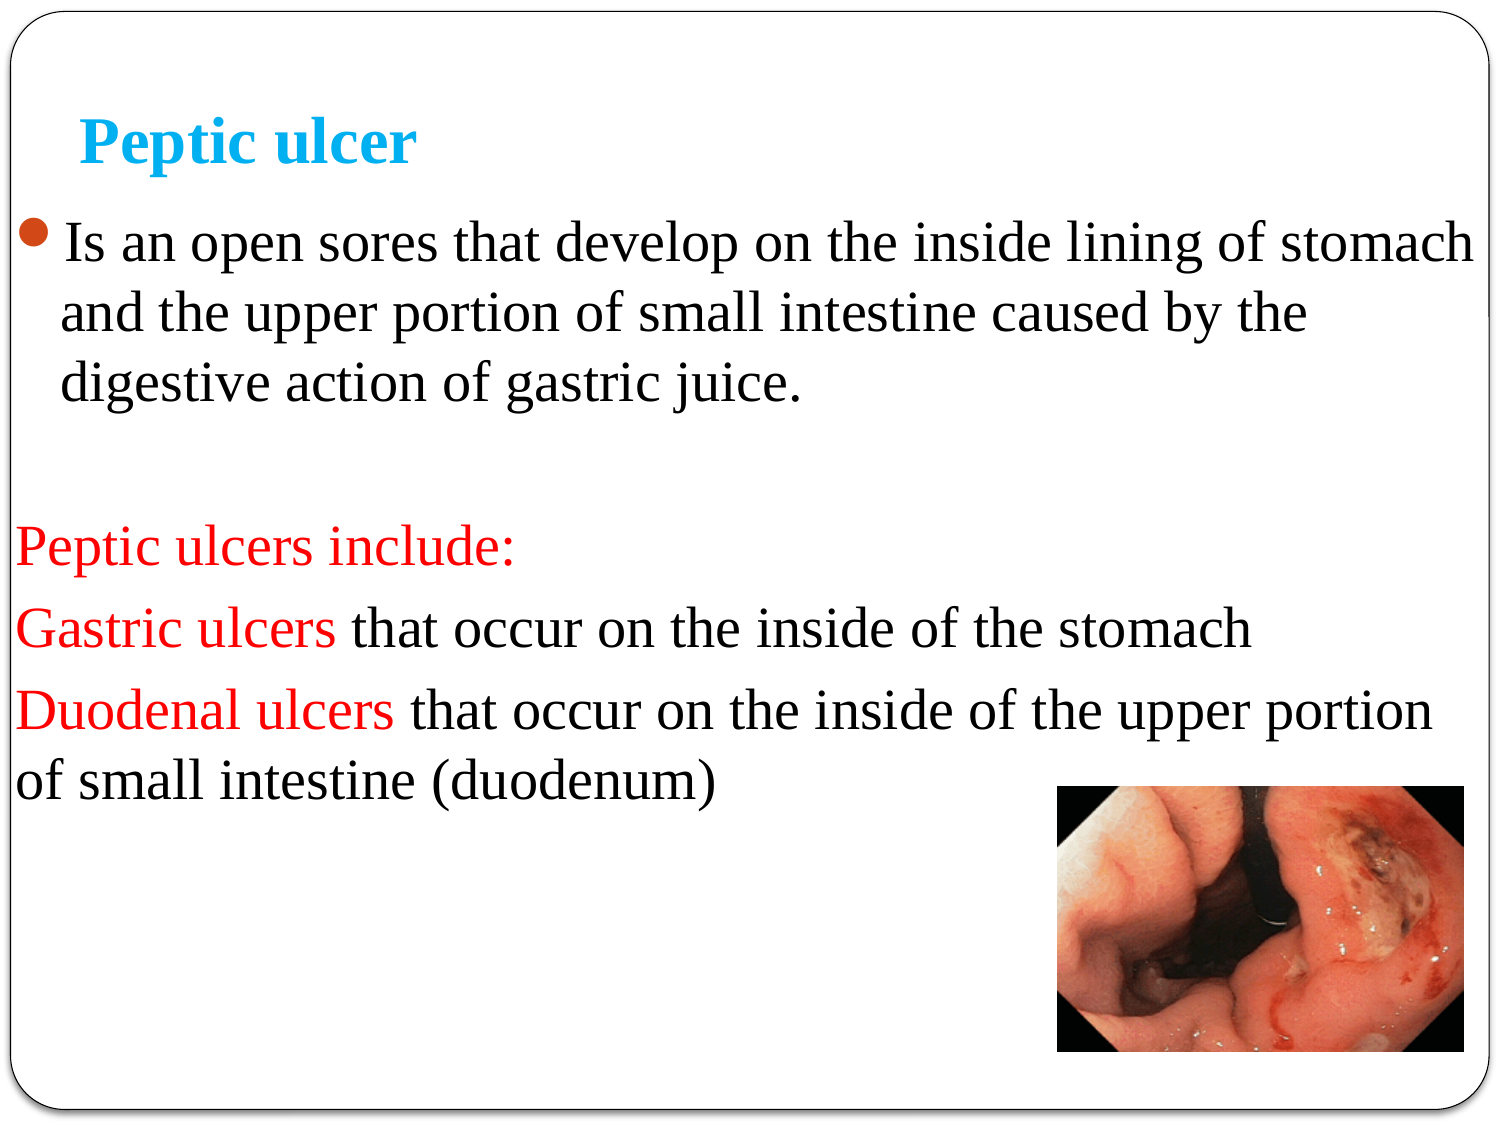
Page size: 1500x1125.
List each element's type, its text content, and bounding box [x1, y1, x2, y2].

title Peptic ulcer [64, 4, 1415, 192]
list Is an open sores that develop on the inside lining of stomach and the upper portion of small intestine caused by the digestive action of gastric juice. Peptic ulcers include: Gastric ulcers that occur on the inside of the stomach Duodenal ulcers that occur on the inside of the upper portion of small intestine (duodenum) [0, 196, 1500, 1052]
picture [1056, 786, 1464, 1052]
